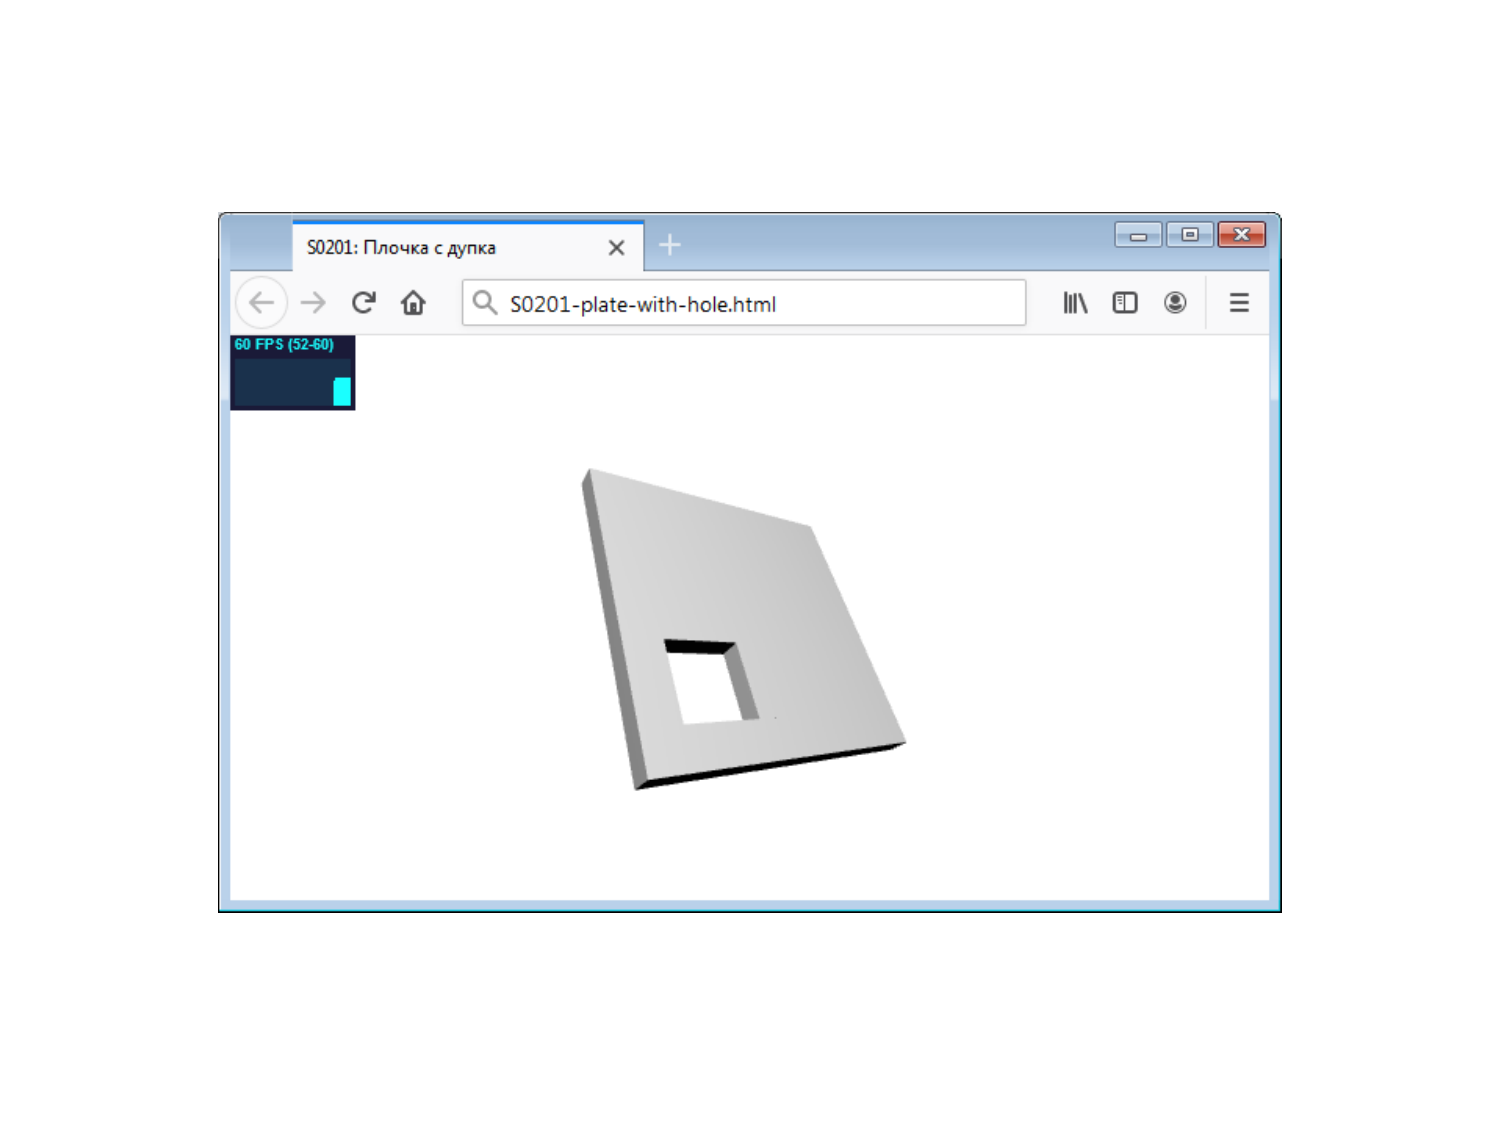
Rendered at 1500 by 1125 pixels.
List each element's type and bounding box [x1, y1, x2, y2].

picture [218, 212, 1282, 913]
